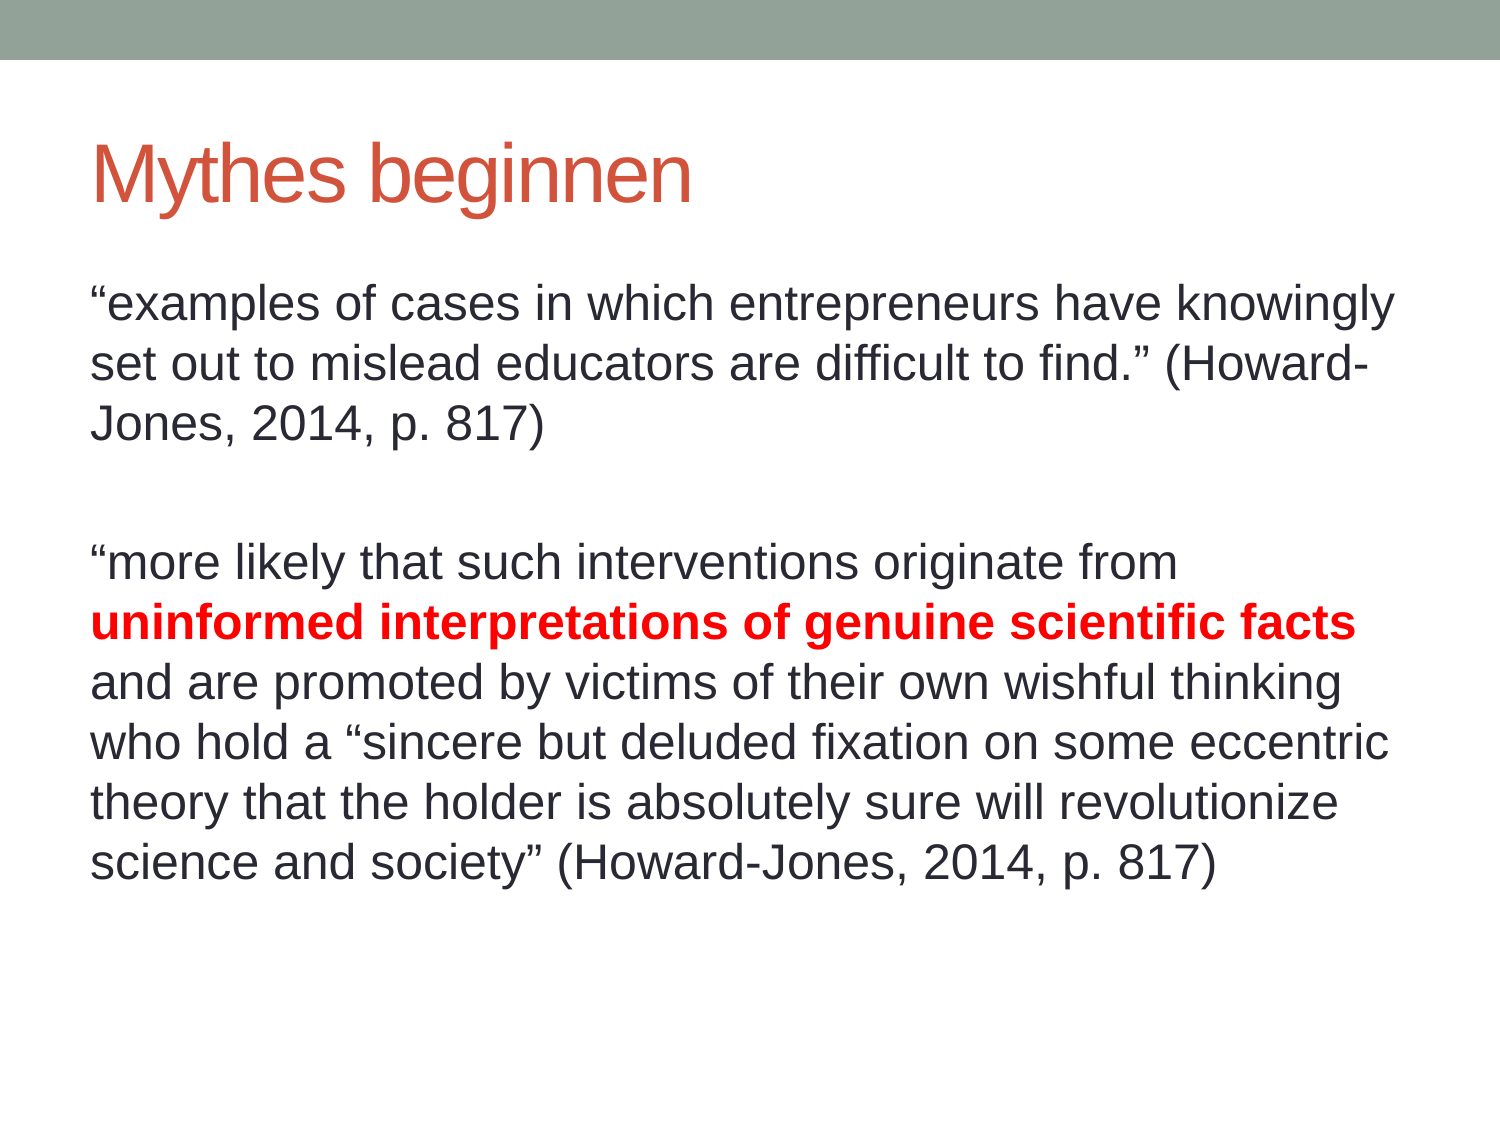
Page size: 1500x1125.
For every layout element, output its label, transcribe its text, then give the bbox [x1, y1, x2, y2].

list “examples of cases in which entrepreneurs have knowingly set out to mislead educators are difficult to find.” (Howard-Jones, 2014, p. 817) “more likely that such interventions originate from uninformed interpretations of genuine scientific facts and are promoted by victims of their own wishful thinking who hold a “sincere but deluded fixation on some eccentric theory that the holder is absolutely sure will revolutionize science and society” (Howard-Jones, 2014, p. 817) [75, 262, 1425, 1063]
title Mythes beginnen [75, 87, 1425, 250]
